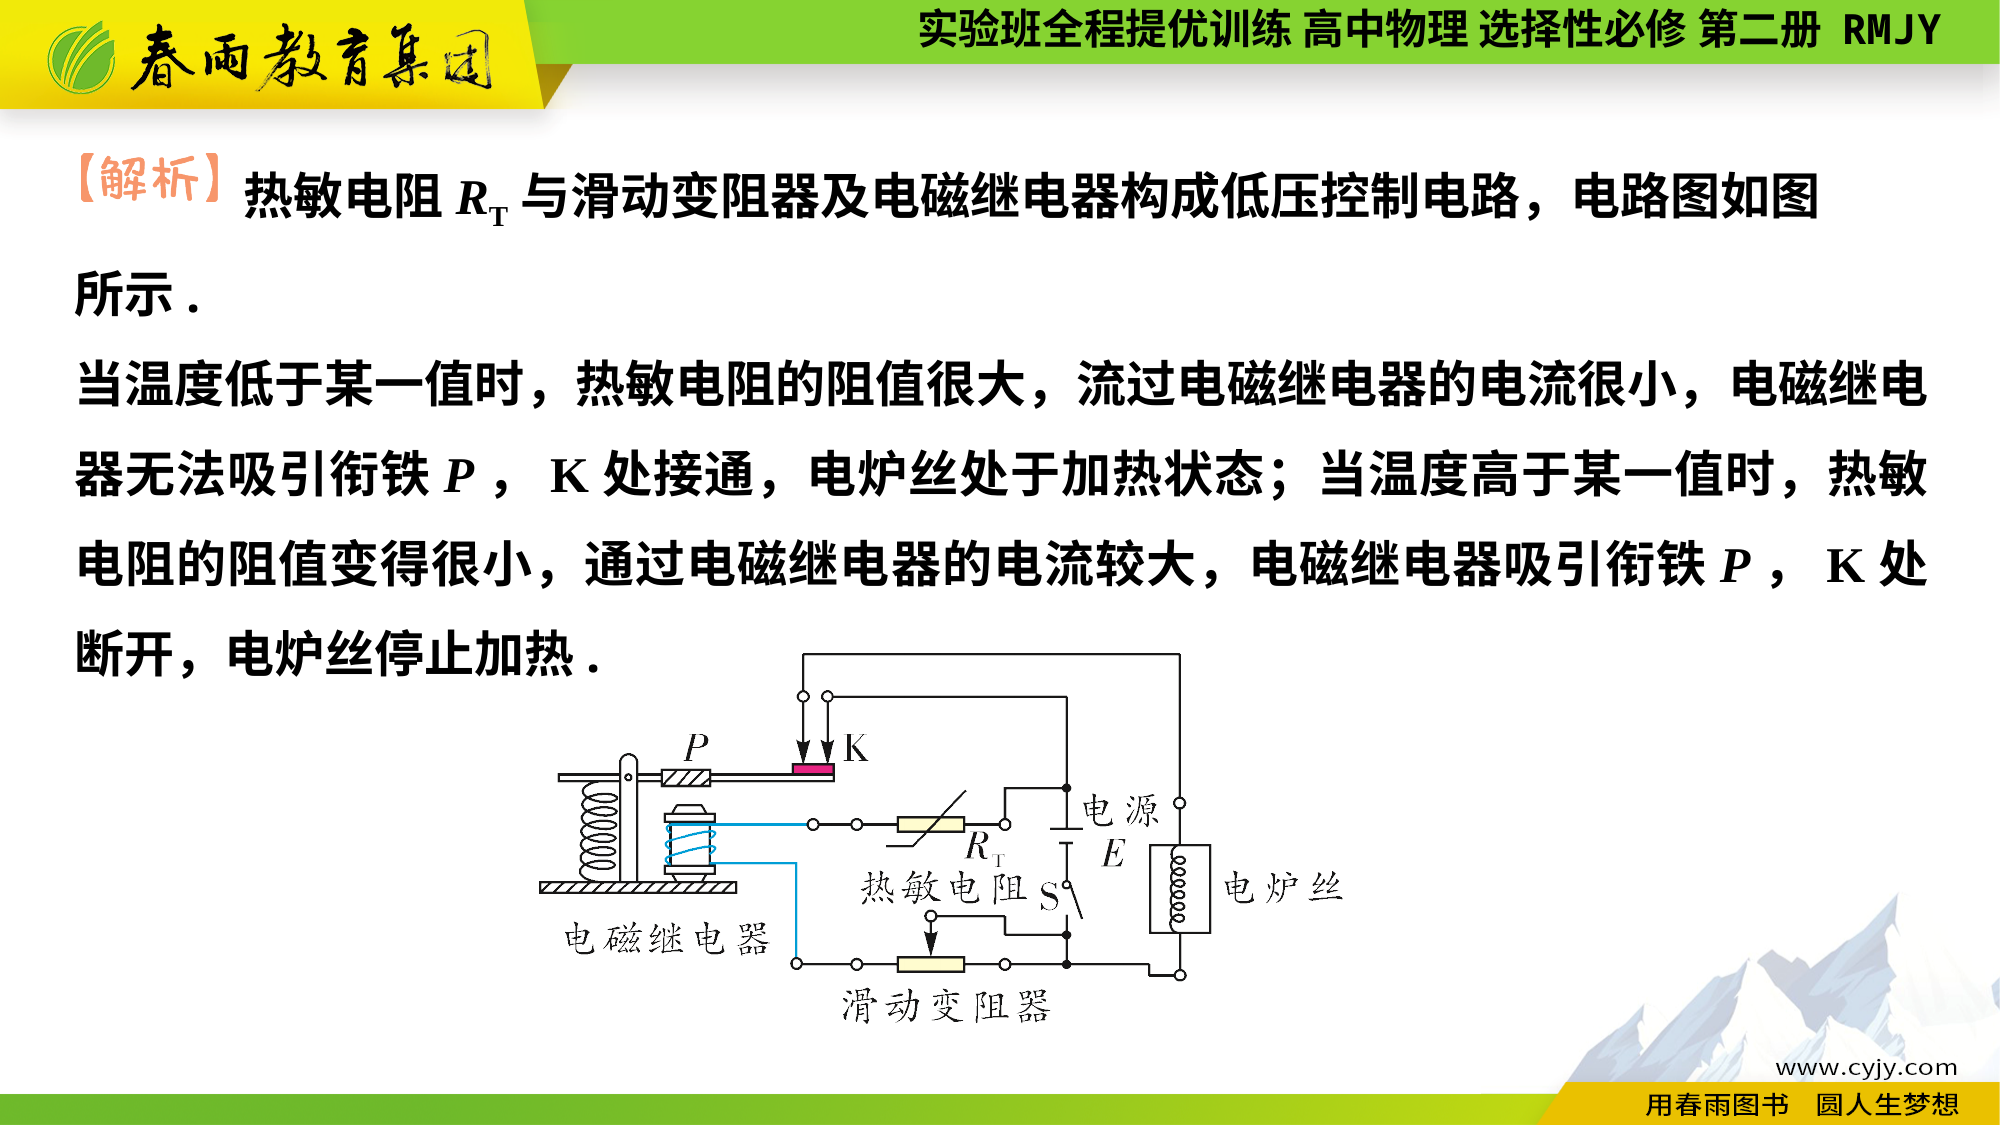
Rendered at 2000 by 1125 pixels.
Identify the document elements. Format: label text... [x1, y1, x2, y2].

picture [0, 0, 2000, 1125]
list 热敏电阻RT与滑动变阻器及电磁继电器构成低压控制电路，电路图如图 所示. 当温度低于某一值时，热敏电阻的阻值很大，流过电磁继电器的电流很小，电磁继电器无法吸引衔铁P，K处接通，电炉丝处于加热状态；当温度高于某一值时，热敏电阻的阻值变得很小，通过电磁继电器的电流较大，电磁继电器吸引衔铁P，K处断开，电炉丝停止加热. [59, 122, 1944, 683]
